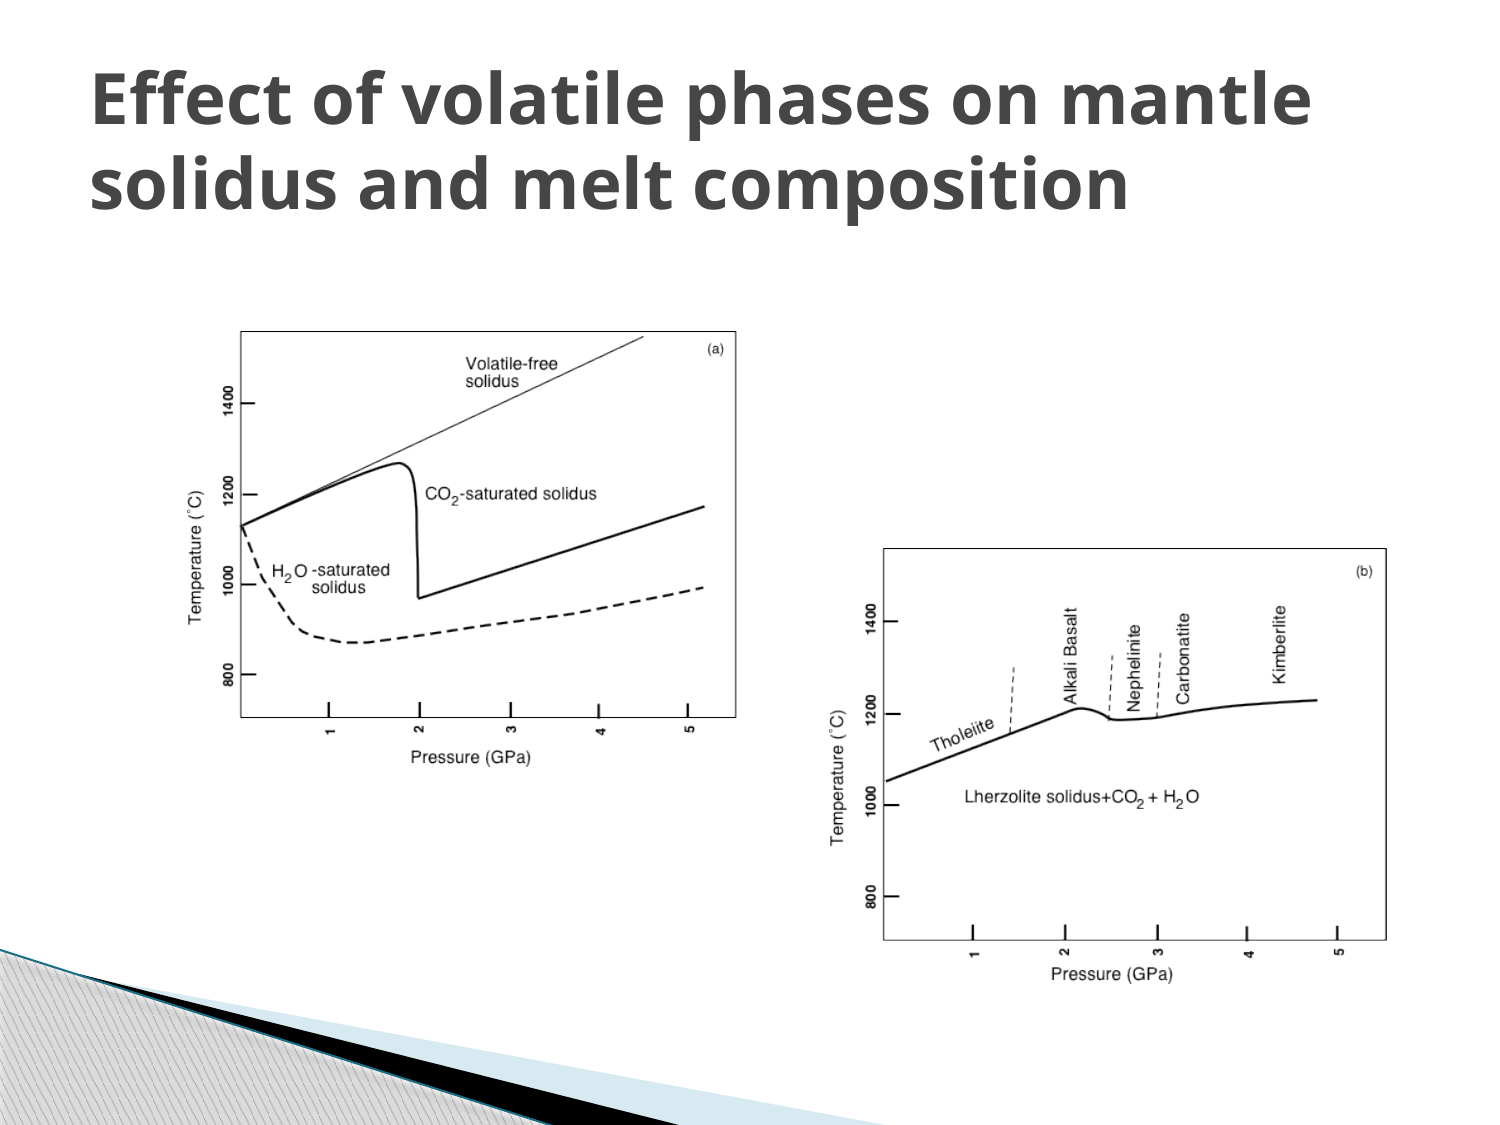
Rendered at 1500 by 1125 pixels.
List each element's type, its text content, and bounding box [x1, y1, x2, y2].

picture [829, 548, 1388, 984]
picture [186, 331, 738, 767]
title Effect of volatile phases on mantle solidus and melt composition [75, 45, 1425, 233]
